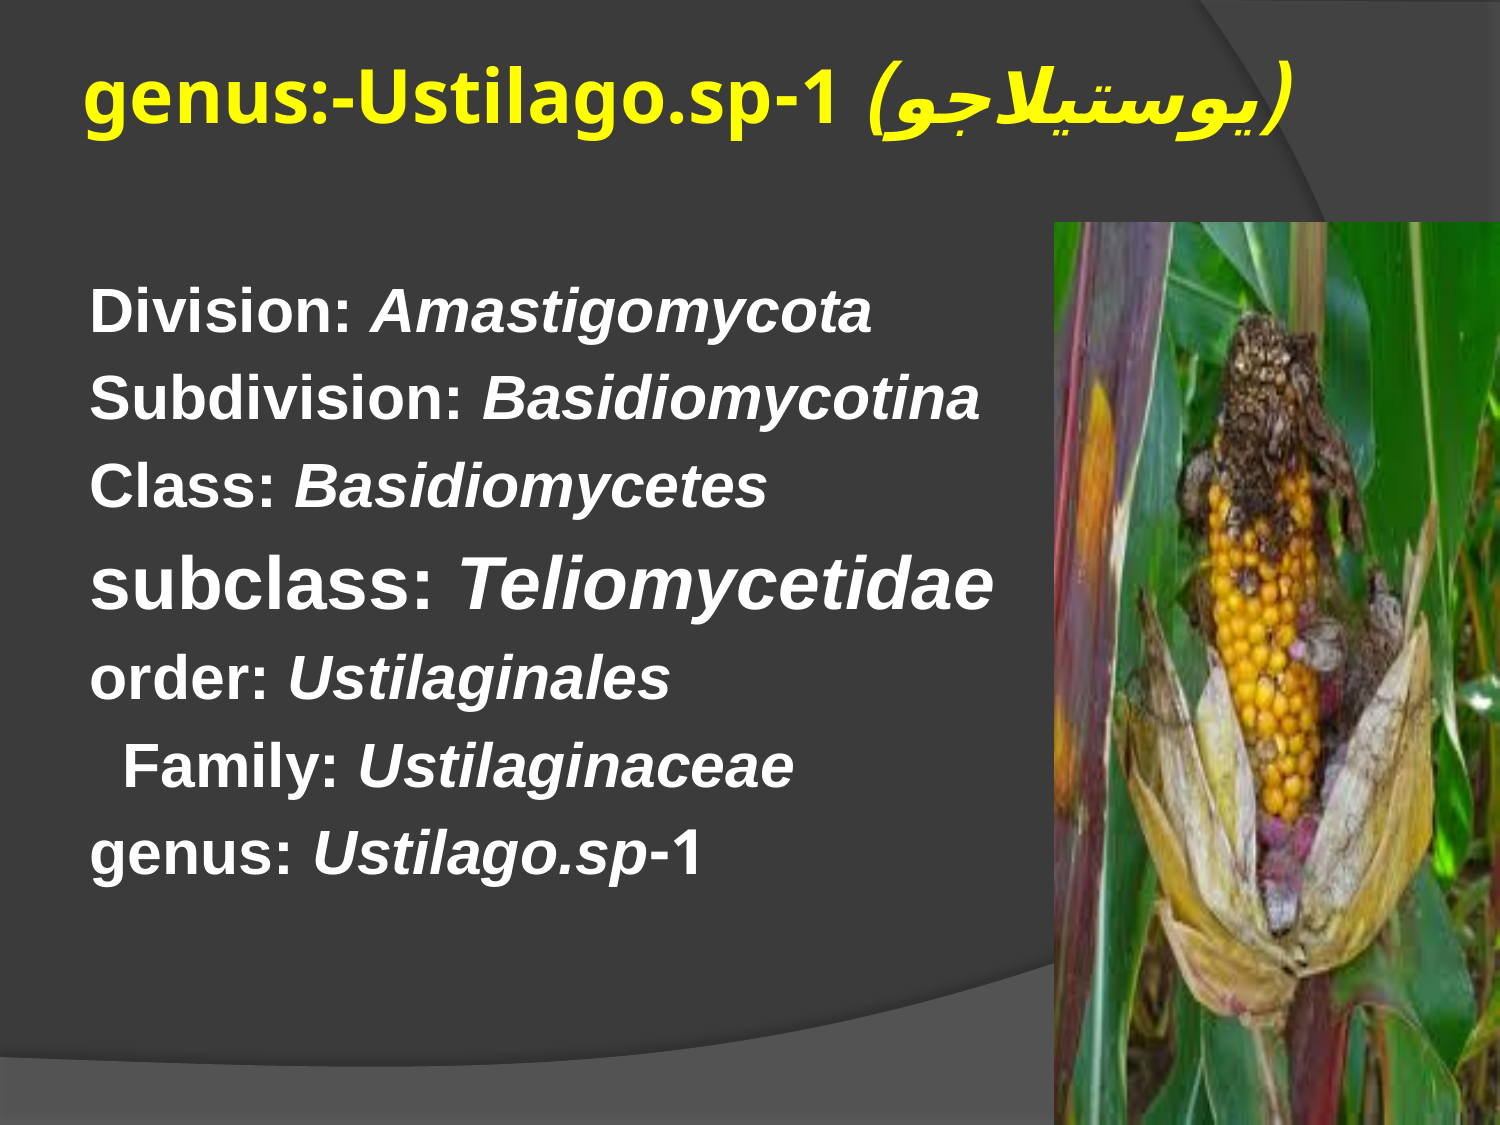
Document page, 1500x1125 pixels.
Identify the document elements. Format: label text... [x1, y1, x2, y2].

picture [1054, 222, 1500, 1125]
list Division: Amastigomycota Subdivision: Basidiomycotina Class: Basidiomycetes subclass: Teliomycetidae order: Ustilaginales Family: Ustilaginaceae 1-genus: Ustilago.sp [75, 262, 1045, 1005]
title (يوستيلاجو) 1-genus:-Ustilago.sp [75, 45, 1300, 233]
